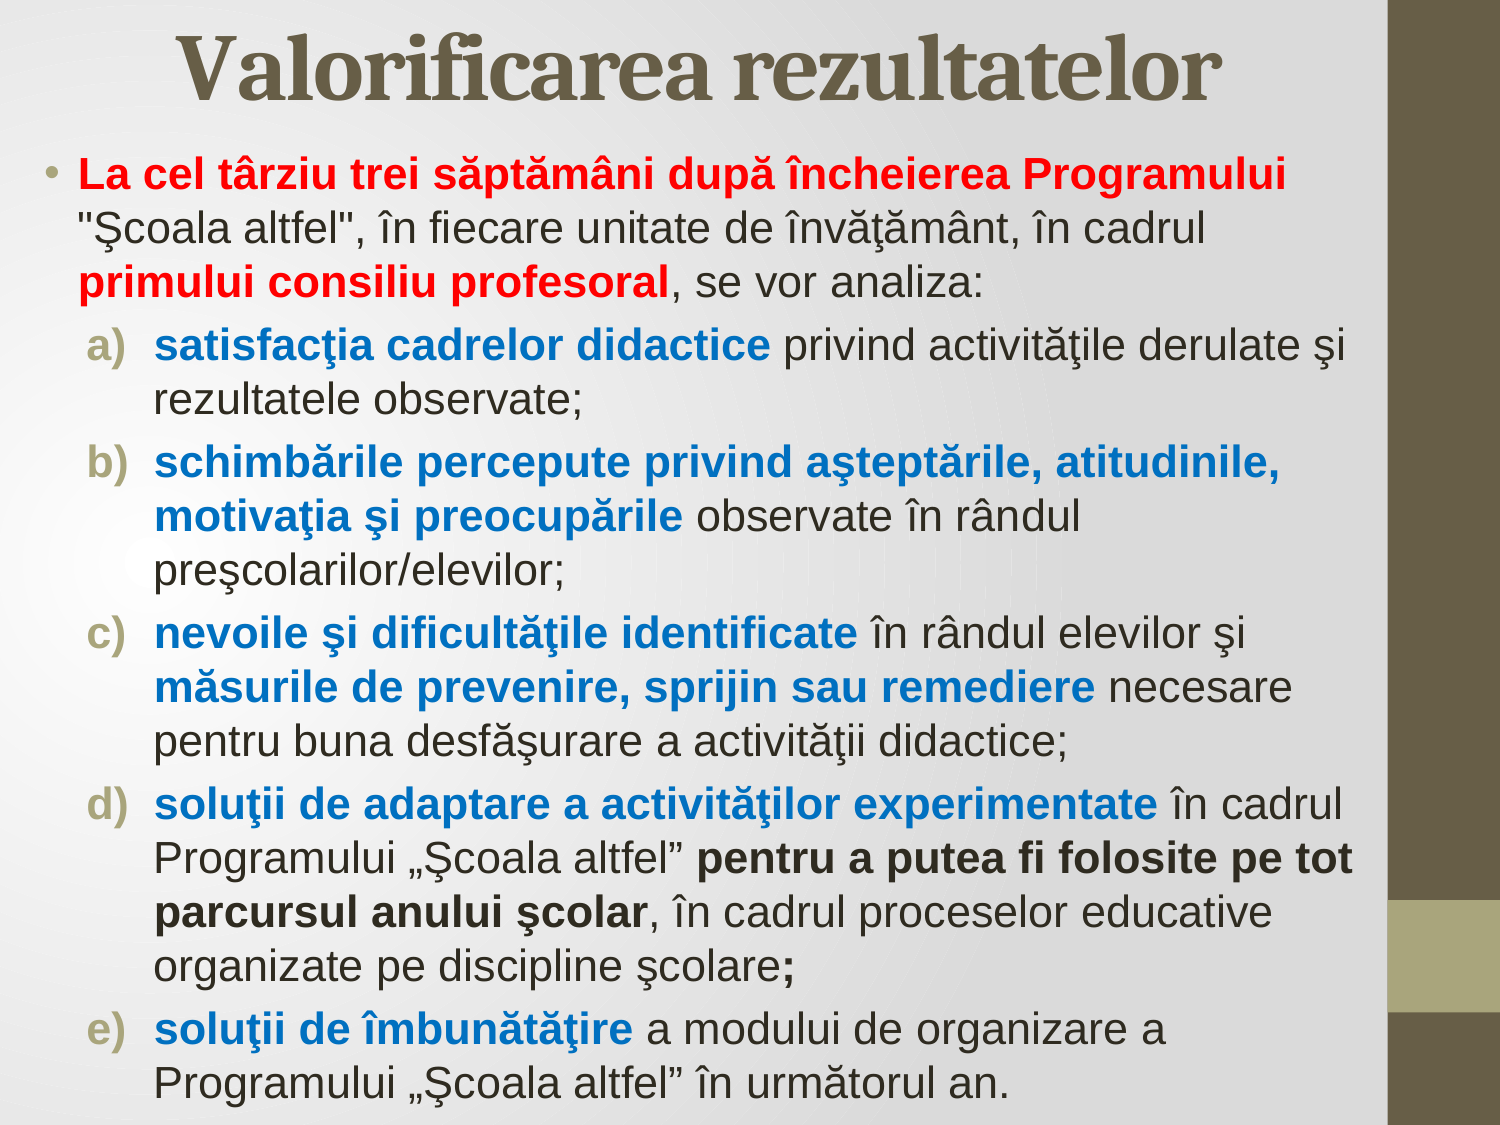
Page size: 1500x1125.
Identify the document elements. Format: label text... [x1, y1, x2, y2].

list La cel târziu trei săptămâni după încheierea Programului "Şcoala altfel", în fiecare unitate de învăţământ, în cadrul primului consiliu profesoral, se vor analiza: satisfacţia cadrelor didactice privind activităţile derulate şi rezultatele observate; schimbările percepute privind aşteptările, atitudinile, motivaţia şi preocupările observate în rândul preşcolarilor/elevilor; nevoile şi dificultăţile identificate în rândul elevilor şi măsurile de prevenire, sprijin sau remediere necesare pentru buna desfăşurare a activităţii didactice; soluţii de adaptare a activităţilor experimentate în cadrul Programului „Şcoala altfel” pentru a putea fi folosite pe tot parcursul anului şcolar, în cadrul proceselor educative organizate pe discipline şcolare; soluţii de îmbunătăţire a modului de organizare a Programului „Şcoala altfel” în următorul an. [12, 137, 1375, 1125]
title Valorificarea rezultatelor [75, 0, 1325, 125]
